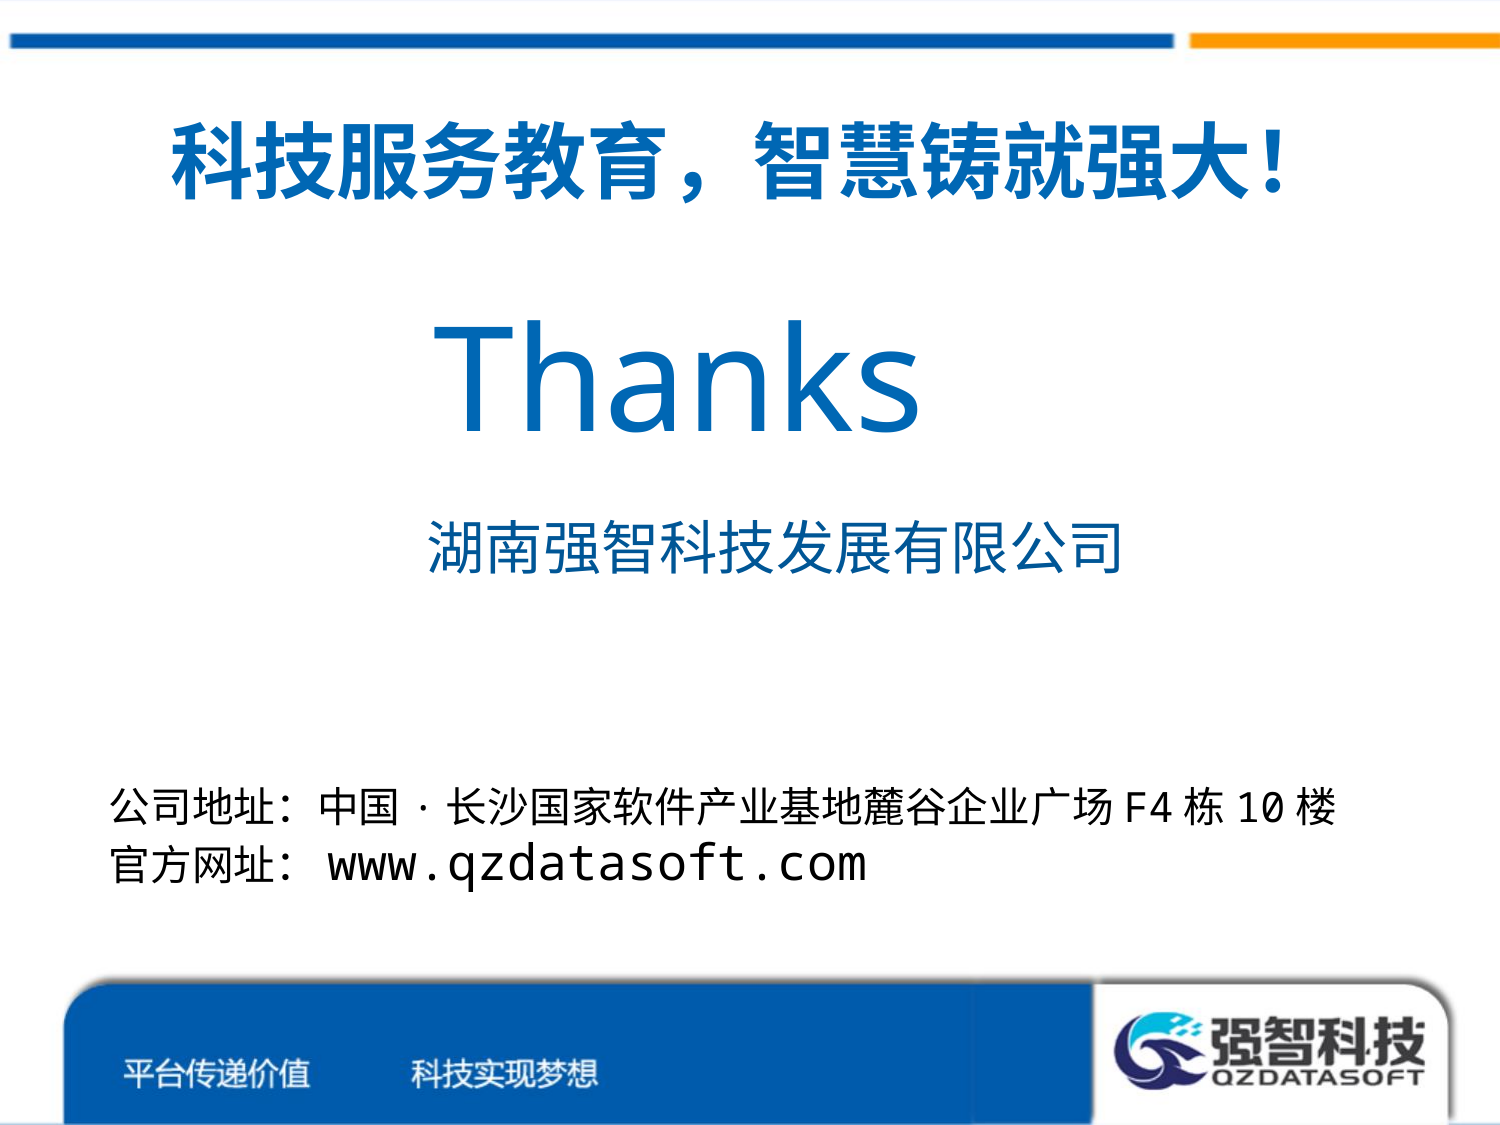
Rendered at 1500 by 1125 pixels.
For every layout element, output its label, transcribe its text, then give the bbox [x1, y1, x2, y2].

text_box 科技服务教育，智慧铸就强大！ [23, 101, 1483, 217]
text_box 公司地址：中国·长沙国家软件产业基地麓谷企业广场F4栋10楼 官方网址：www.qzdatasoft.com [93, 773, 1365, 899]
text_box Thanks [419, 277, 1123, 468]
text_box 湖南强智科技发展有限公司 [411, 503, 1141, 589]
picture [0, 0, 1500, 1125]
